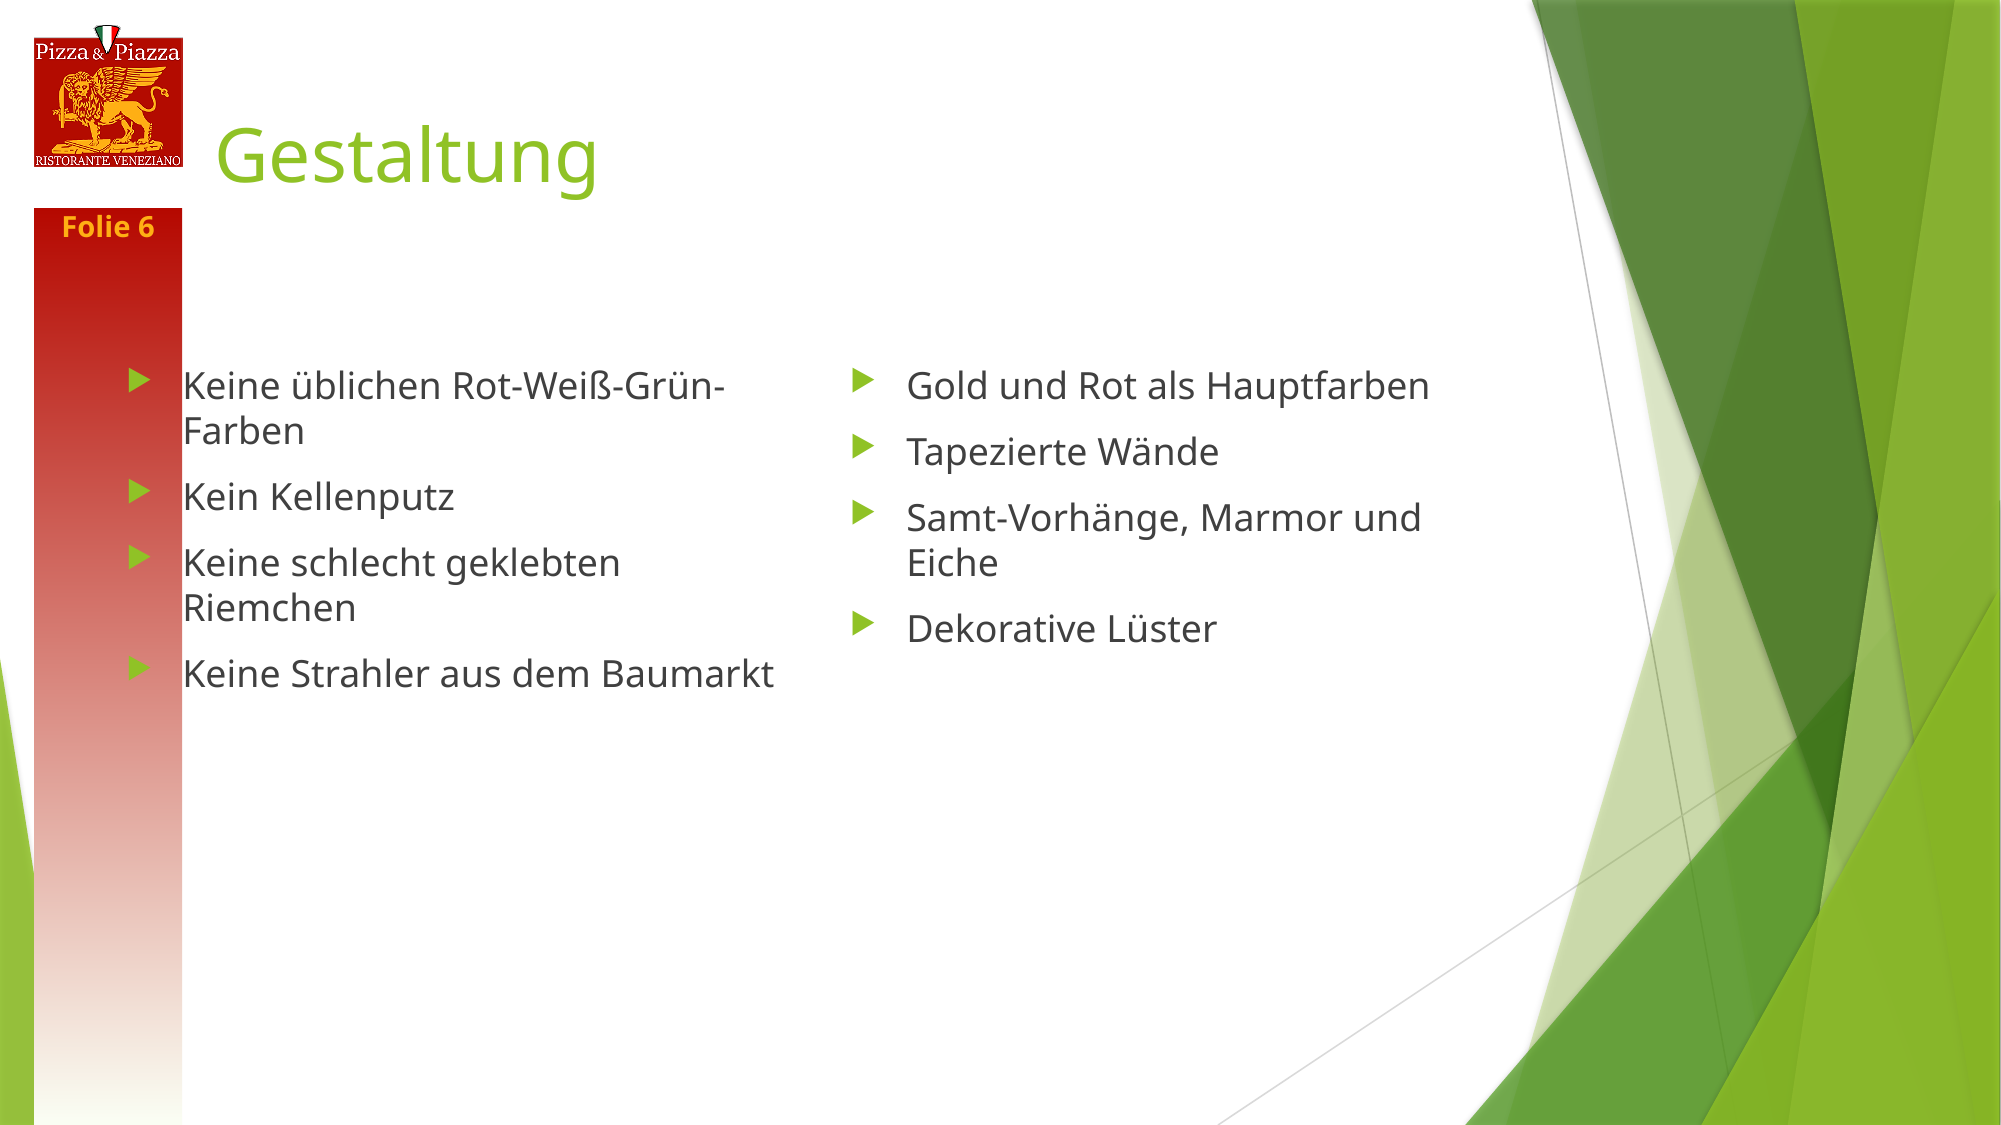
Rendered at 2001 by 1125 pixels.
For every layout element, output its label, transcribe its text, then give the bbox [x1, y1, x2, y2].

list Gold und Rot als Hauptfarben Tapezierte Wände Samt-Vorhänge, Marmor und Eiche Dekorative Lüster [834, 354, 1522, 992]
list Keine üblichen Rot-Weiß-Grün-Farben Kein Kellenputz Keine schlecht geklebten Riemchen Keine Strahler aus dem Baumarkt [111, 354, 798, 992]
title Gestaltung [199, 99, 1522, 317]
picture [34, 25, 183, 167]
